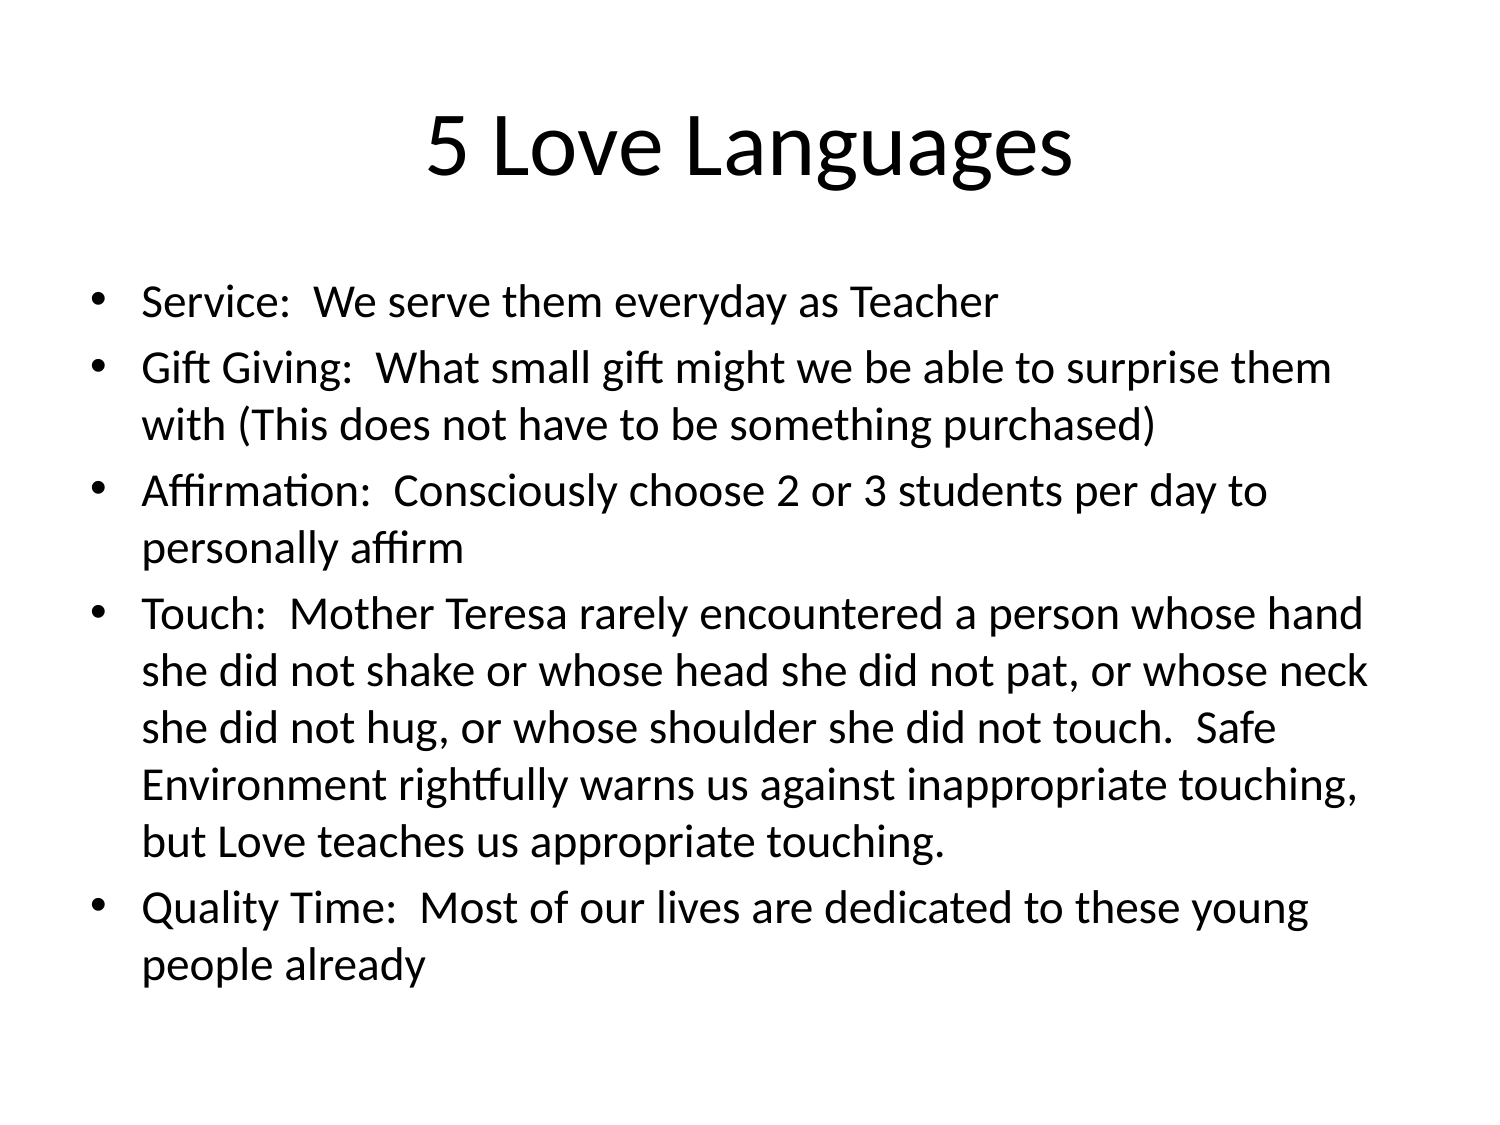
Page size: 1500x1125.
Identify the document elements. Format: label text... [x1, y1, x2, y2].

title 5 Love Languages [75, 45, 1425, 233]
list Service: We serve them everyday as Teacher Gift Giving: What small gift might we be able to surprise them with (This does not have to be something purchased) Affirmation: Consciously choose 2 or 3 students per day to personally affirm Touch: Mother Teresa rarely encountered a person whose hand she did not shake or whose head she did not pat, or whose neck she did not hug, or whose shoulder she did not touch. Safe Environment rightfully warns us against inappropriate touching, but Love teaches us appropriate touching. Quality Time: Most of our lives are dedicated to these young people already [75, 262, 1425, 1005]
